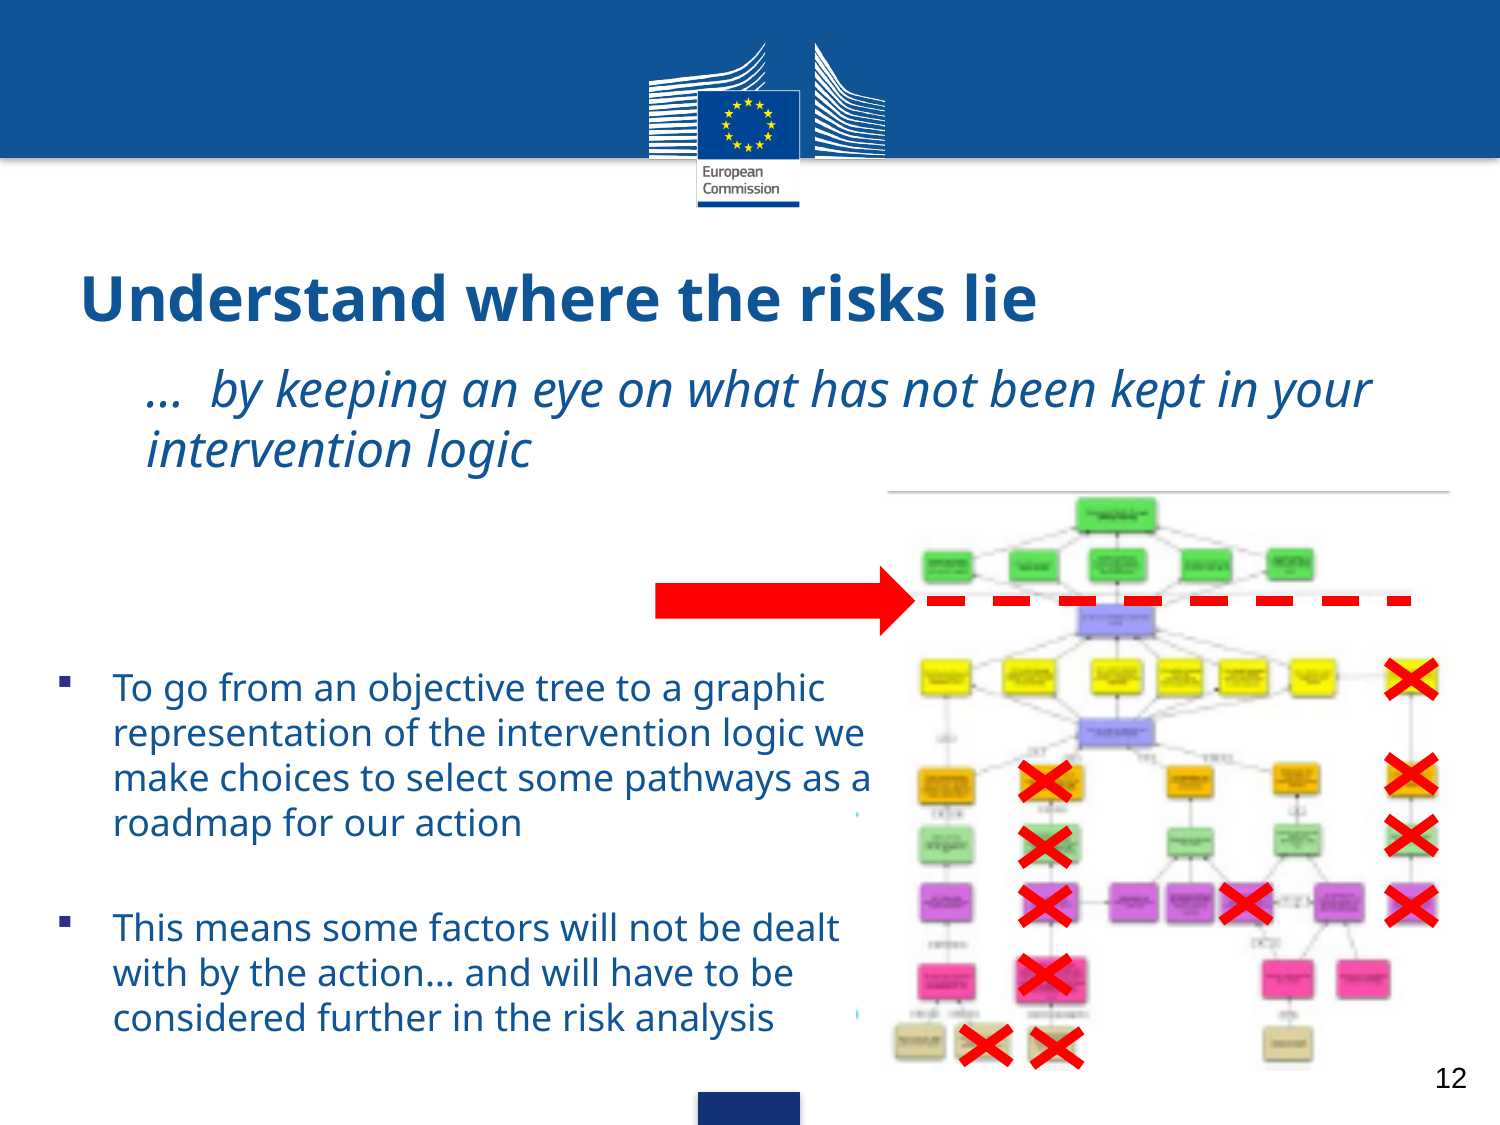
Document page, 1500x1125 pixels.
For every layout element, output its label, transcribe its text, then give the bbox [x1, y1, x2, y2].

slide_number 12 [1132, 1079, 1483, 1125]
picture [855, 491, 1495, 1072]
text_box To go from an objective tree to a graphic representation of the intervention logic we make choices to select some pathways as a roadmap for our action This means some factors will not be dealt with by the action… and will have to be considered further in the risk analysis [41, 656, 928, 1094]
picture [649, 42, 885, 208]
text_box [655, 583, 850, 619]
list … by keeping an eye on what has not been kept in your intervention logic [74, 349, 1426, 492]
title Understand where the risks lie [64, 219, 1416, 374]
